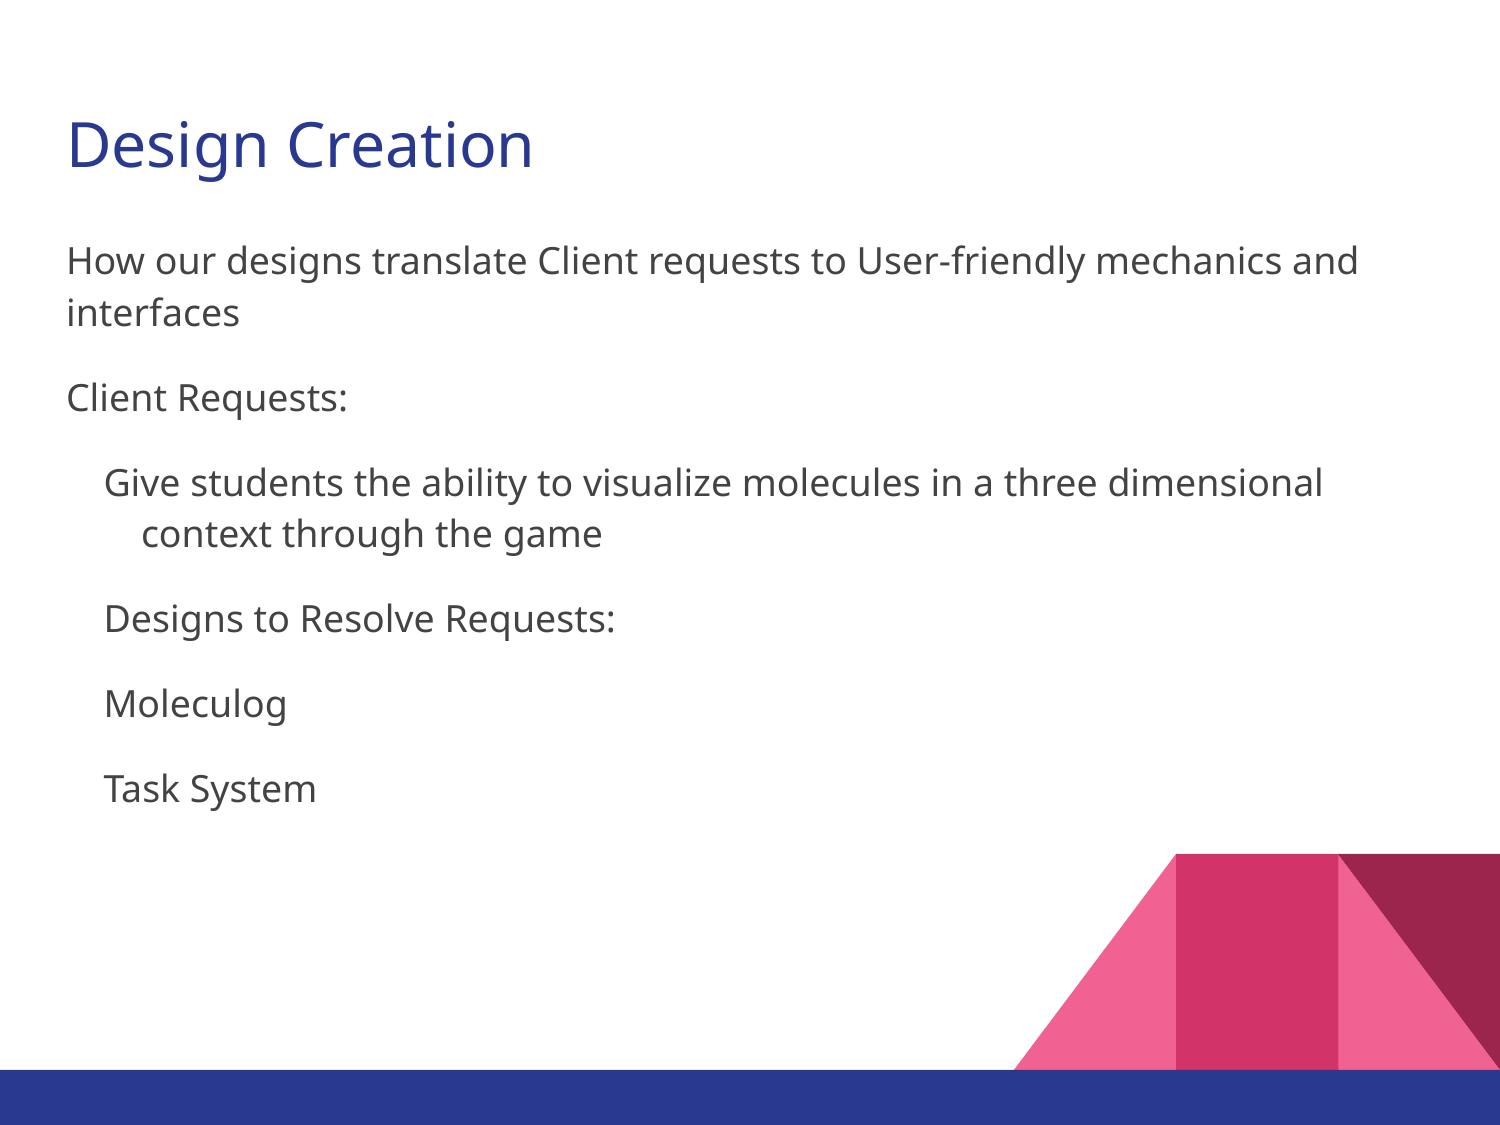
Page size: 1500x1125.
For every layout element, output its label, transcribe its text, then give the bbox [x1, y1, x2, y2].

list How our designs translate Client requests to User-friendly mechanics and interfaces Client Requests: Give students the ability to visualize molecules in a three dimensional context through the game Designs to Resolve Requests: Moleculog Task System [51, 215, 1449, 946]
title Design Creation [51, 89, 1449, 215]
